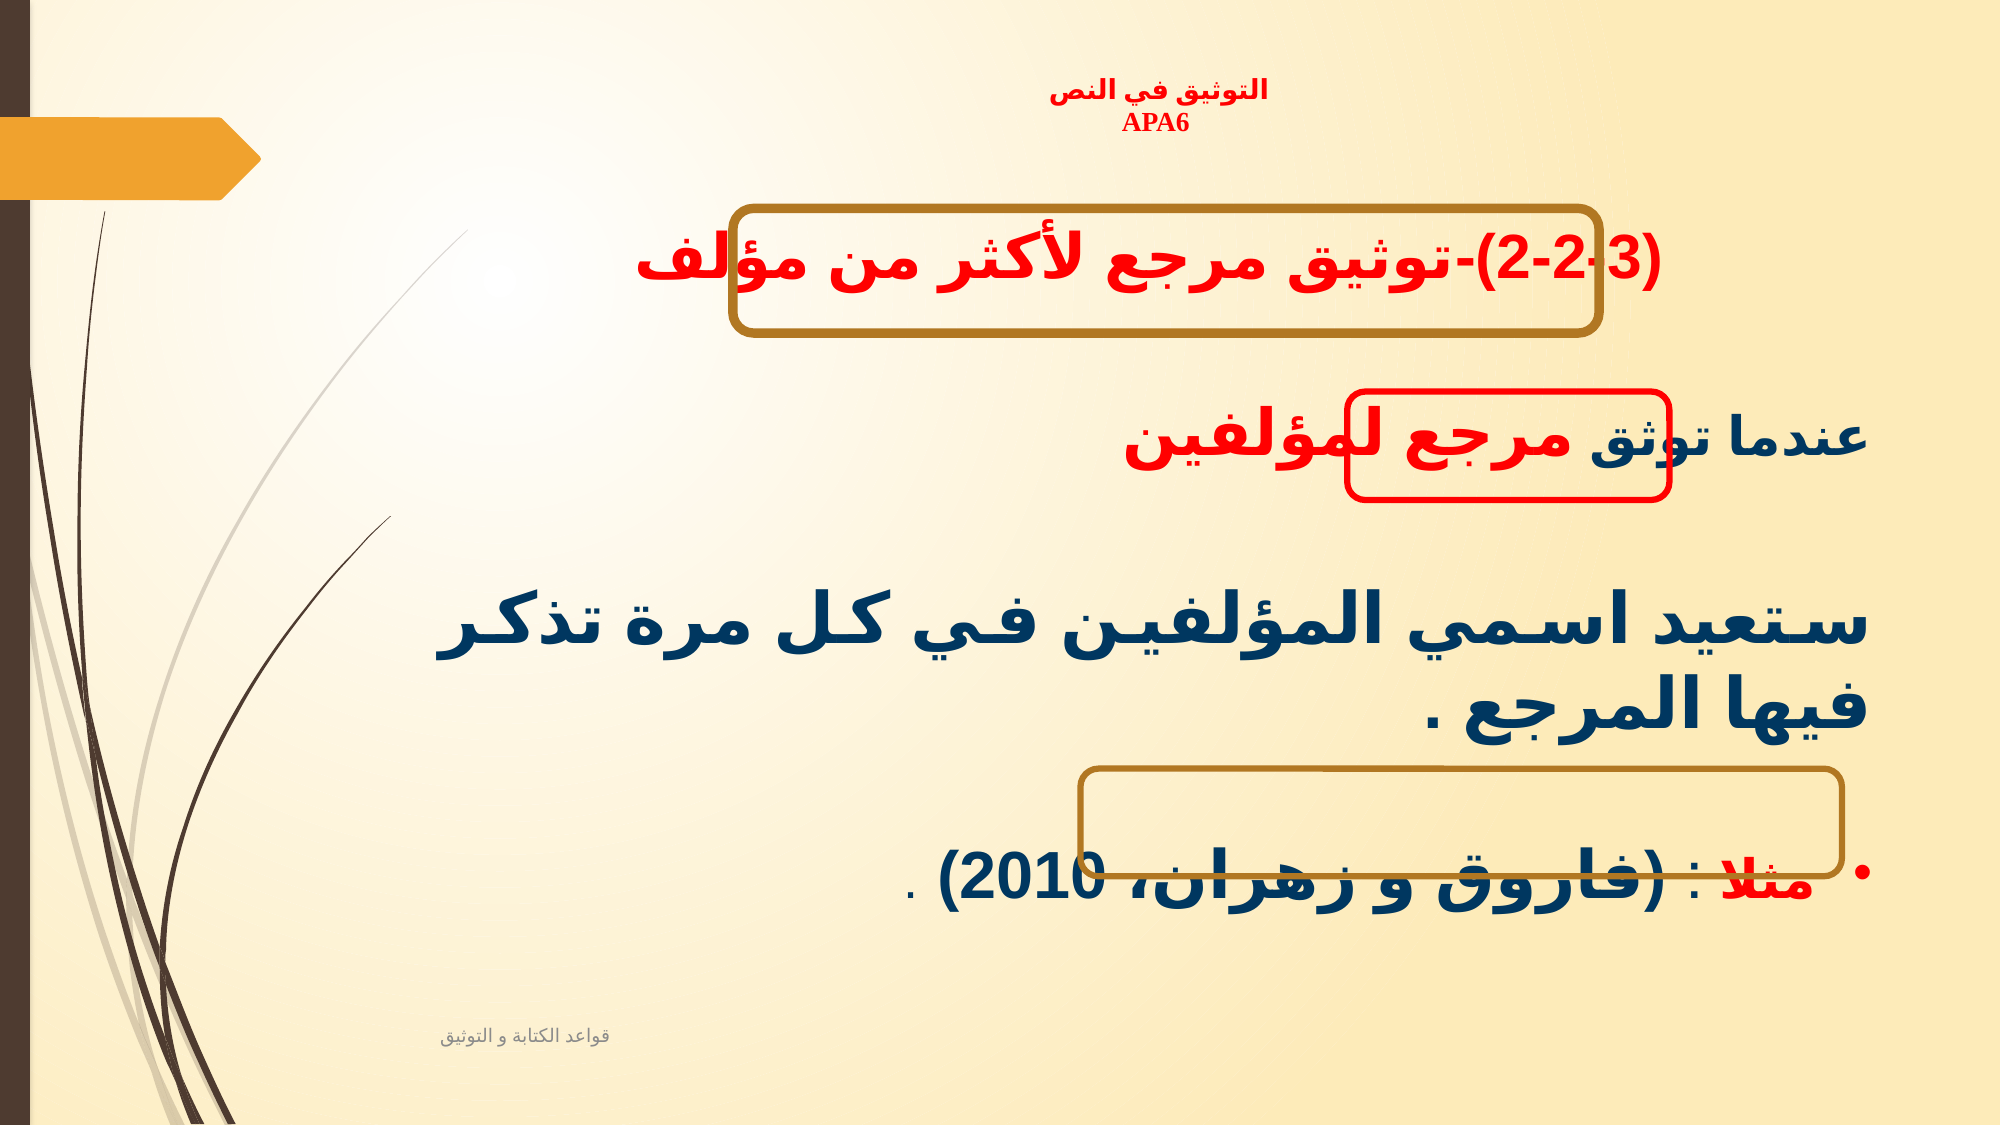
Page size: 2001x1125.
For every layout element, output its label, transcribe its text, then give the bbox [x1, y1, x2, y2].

footer قواعد الكتابة و التوثيق [424, 1006, 1675, 1067]
text_box [1345, 390, 1671, 502]
list (2-2-3)-توثيق مرجع لأكثر من مؤلف عندما توثق مرجع لمؤلفين ستعيد اسمي المؤلفين في كل مرة تذكر فيها المرجع . مثلا : (فاروق و زهران، 2010) . [424, 208, 1888, 1030]
title التوثيق في النص APA6 [424, 64, 1887, 180]
text_box [1079, 767, 1844, 878]
text_box [731, 207, 1601, 335]
